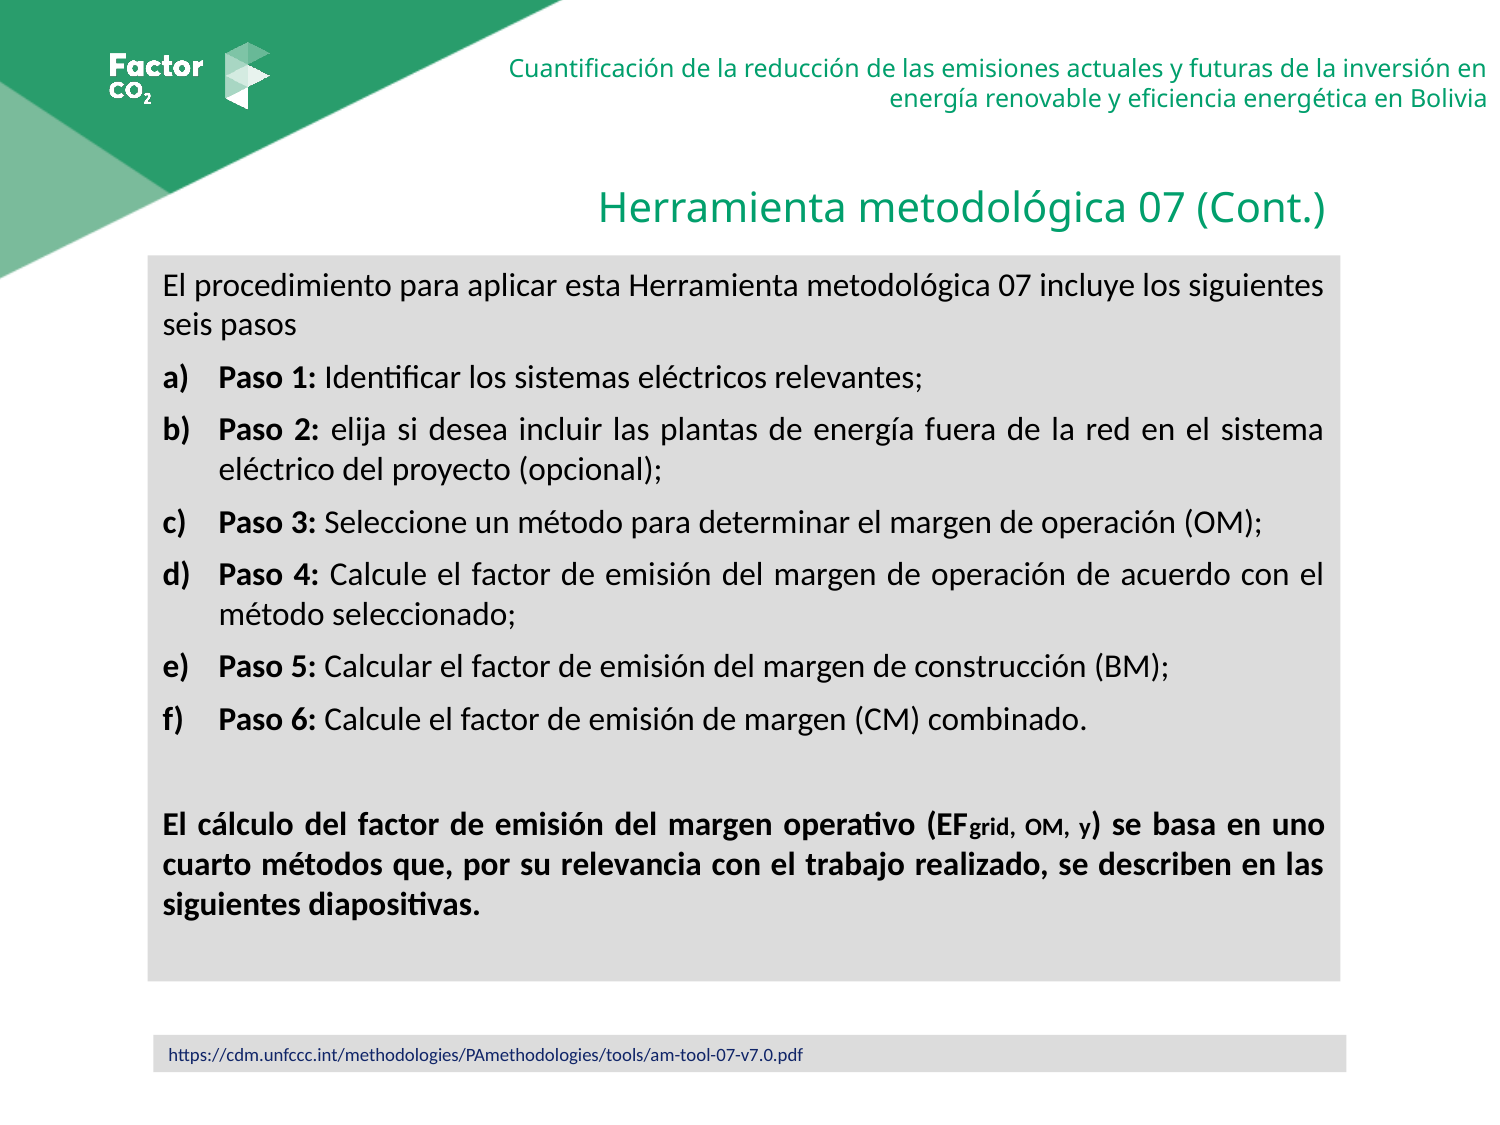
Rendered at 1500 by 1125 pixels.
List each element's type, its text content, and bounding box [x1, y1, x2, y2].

text_box El procedimiento para aplicar esta Herramienta metodológica 07 incluye los siguientes seis pasos Paso 1: Identificar los sistemas eléctricos relevantes; Paso 2: elija si desea incluir las plantas de energía fuera de la red en el sistema eléctrico del proyecto (opcional); Paso 3: Seleccione un método para determinar el margen de operación (OM); Paso 4: Calcule el factor de emisión del margen de operación de acuerdo con el método seleccionado; Paso 5: Calcular el factor de emisión del margen de construcción (BM); Paso 6: Calcule el factor de emisión de margen (CM) combinado. El cálculo del factor de emisión del margen operativo (EFgrid, OM, y) se basa en uno cuarto métodos que, por su relevancia con el trabajo realizado, se describen en las siguientes diapositivas. [147, 255, 1341, 982]
picture [0, 75, 1500, 1125]
text_box Herramienta metodológica 07 (Cont.) [430, 172, 1341, 238]
text_box https://cdm.unfccc.int/methodologies/PAmethodologies/tools/am-tool-07-v7.0.pdf [153, 1035, 1347, 1073]
text_box [0, 0, 1500, 75]
